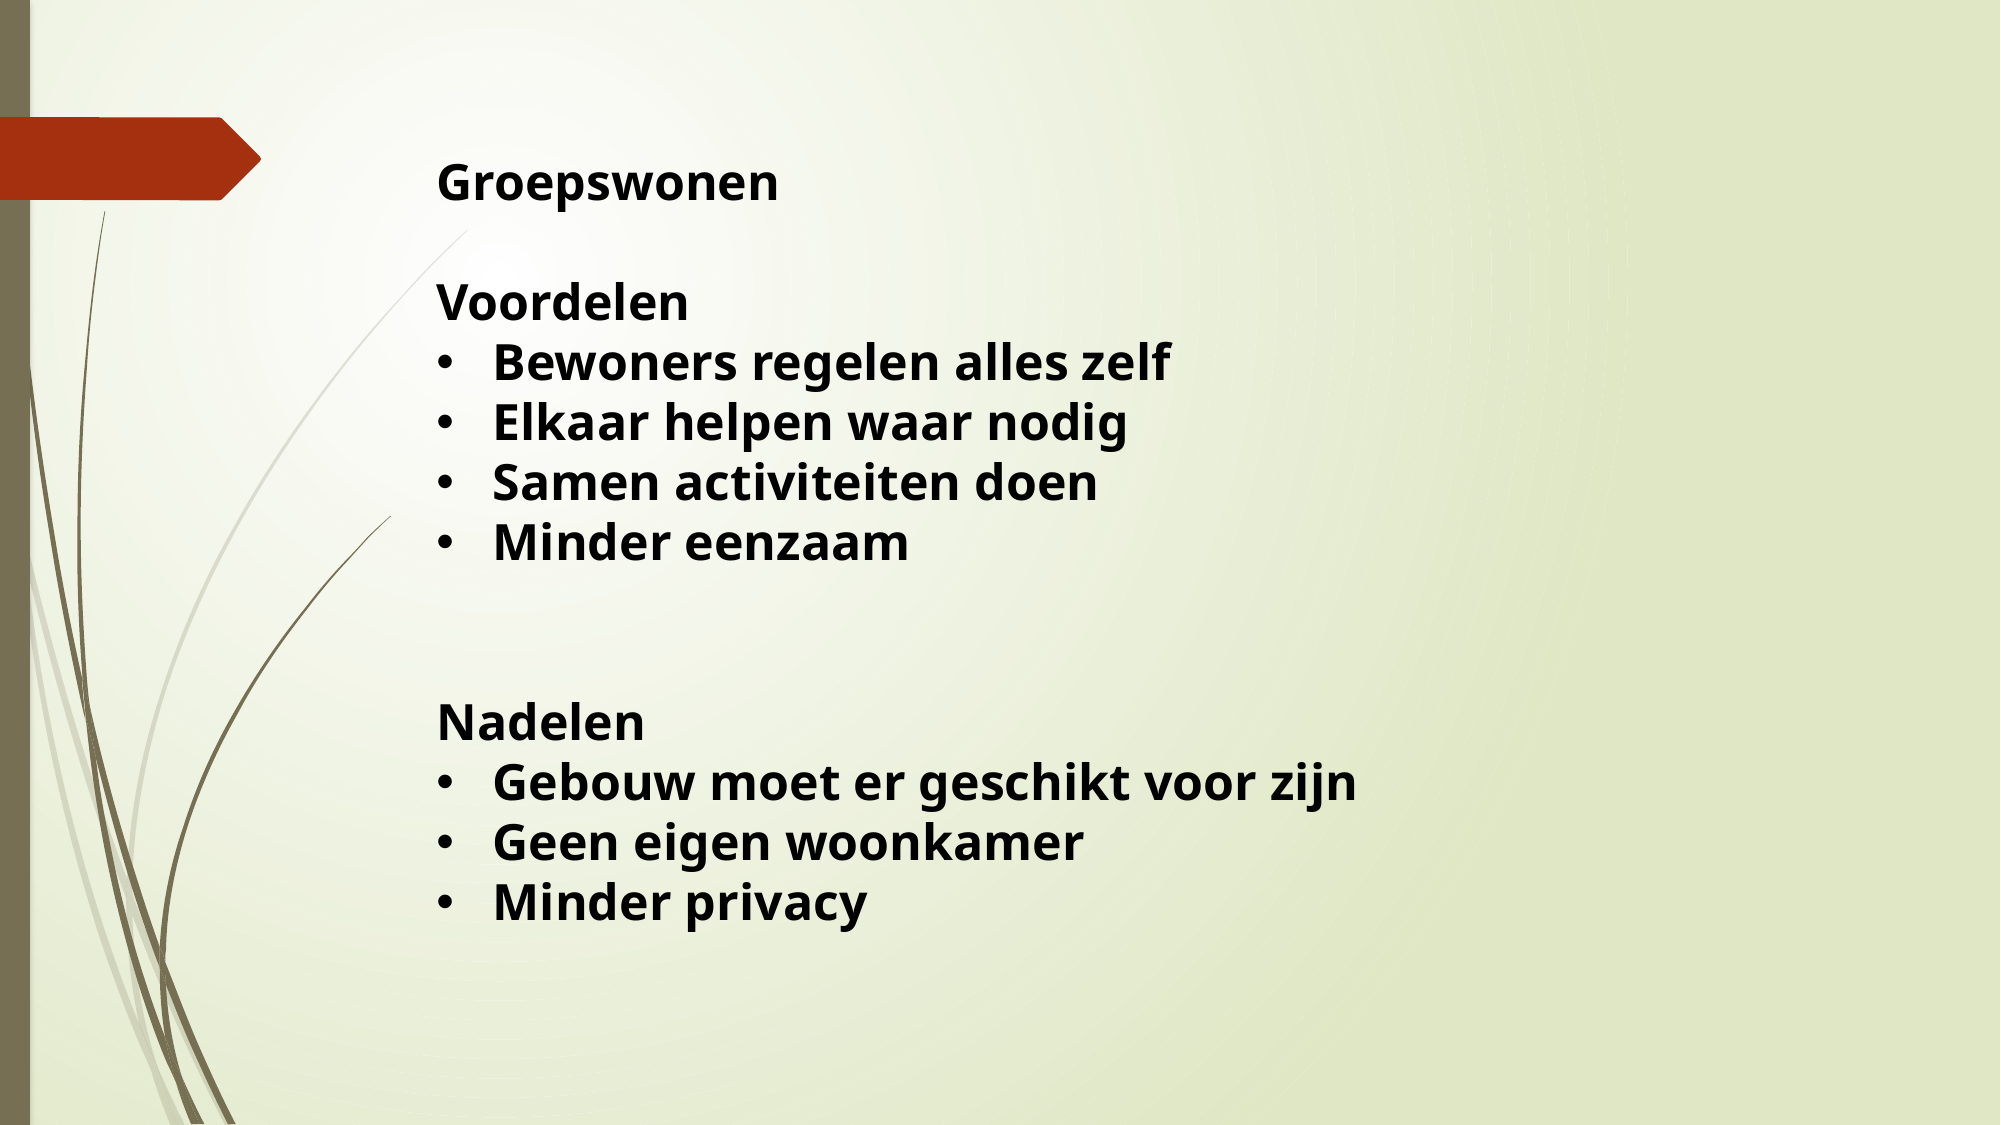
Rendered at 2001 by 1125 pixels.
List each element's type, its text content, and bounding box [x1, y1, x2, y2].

text_box Groepswonen Voordelen Bewoners regelen alles zelf Elkaar helpen waar nodig Samen activiteiten doen Minder eenzaam Nadelen Gebouw moet er geschikt voor zijn Geen eigen woonkamer Minder privacy [421, 143, 1837, 999]
